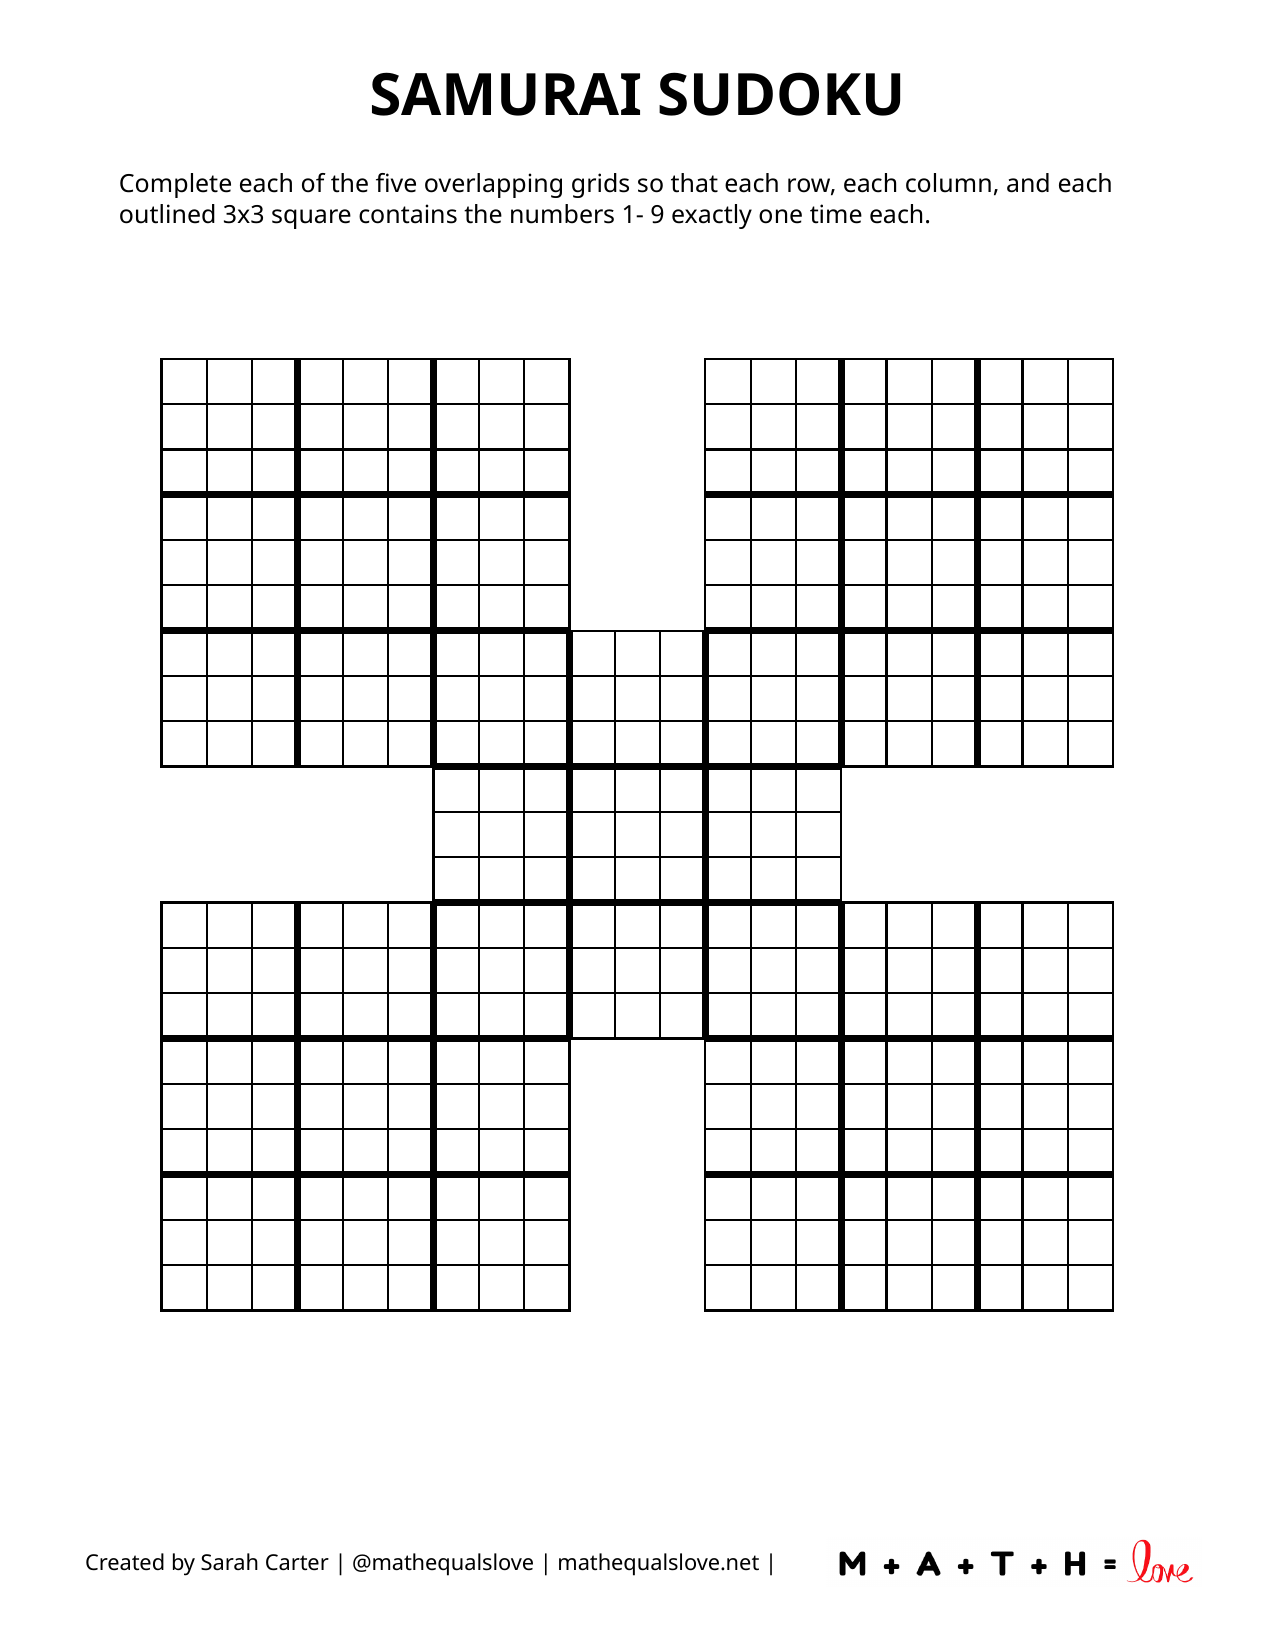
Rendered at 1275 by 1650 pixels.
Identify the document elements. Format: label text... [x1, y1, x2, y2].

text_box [160, 358, 1114, 1312]
picture [826, 1536, 1203, 1588]
text_box SAMURAI SUDOKU [83, 50, 1192, 135]
text_box Complete each of the five overlapping grids so that each row, each column, and each outlined 3x3 square contains the numbers 1- 9 exactly one time each. [104, 158, 1213, 236]
text_box Created by Sarah Carter | @mathequalslove | mathequalslove.net | [70, 1540, 826, 1582]
